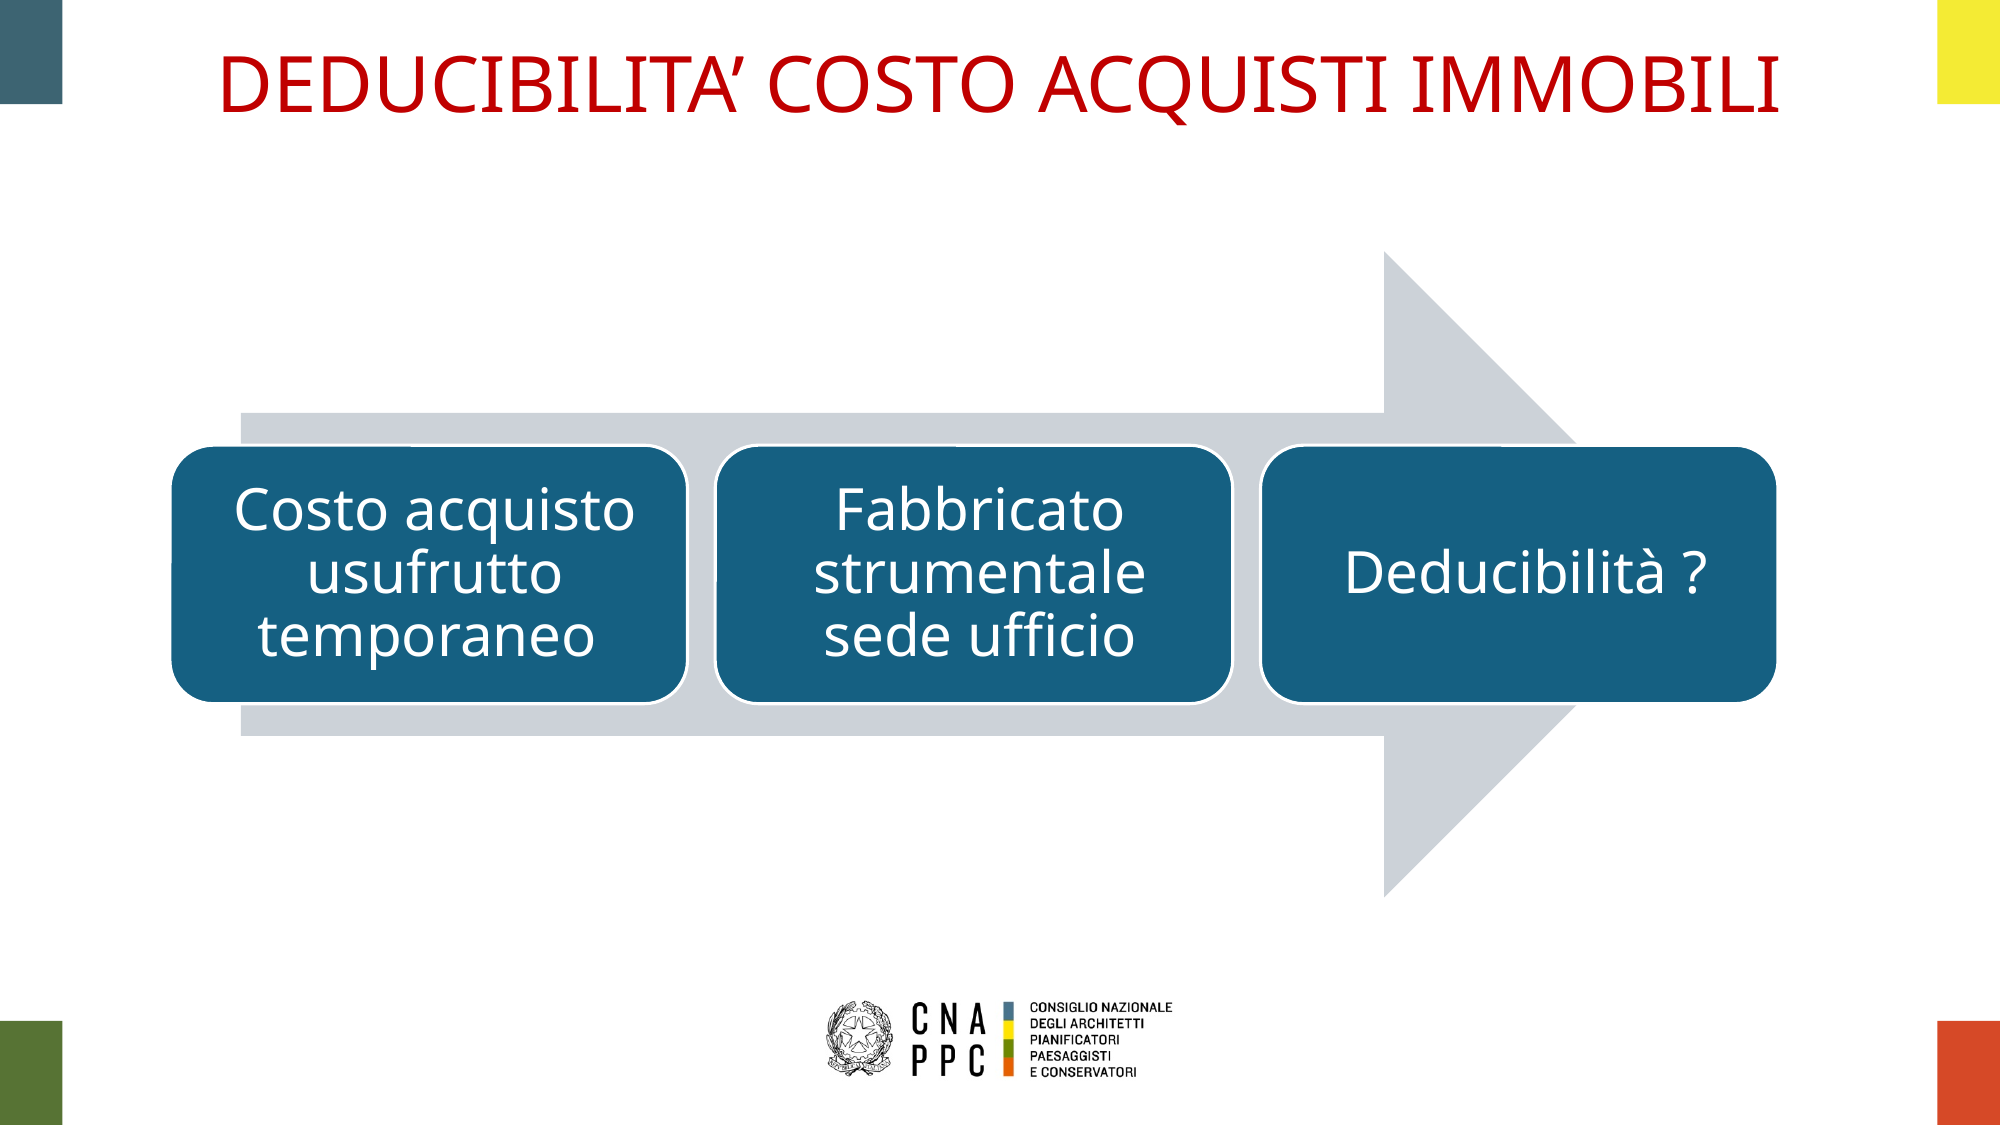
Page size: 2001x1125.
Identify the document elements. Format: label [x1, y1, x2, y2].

text_box [0, 0, 2000, 1125]
